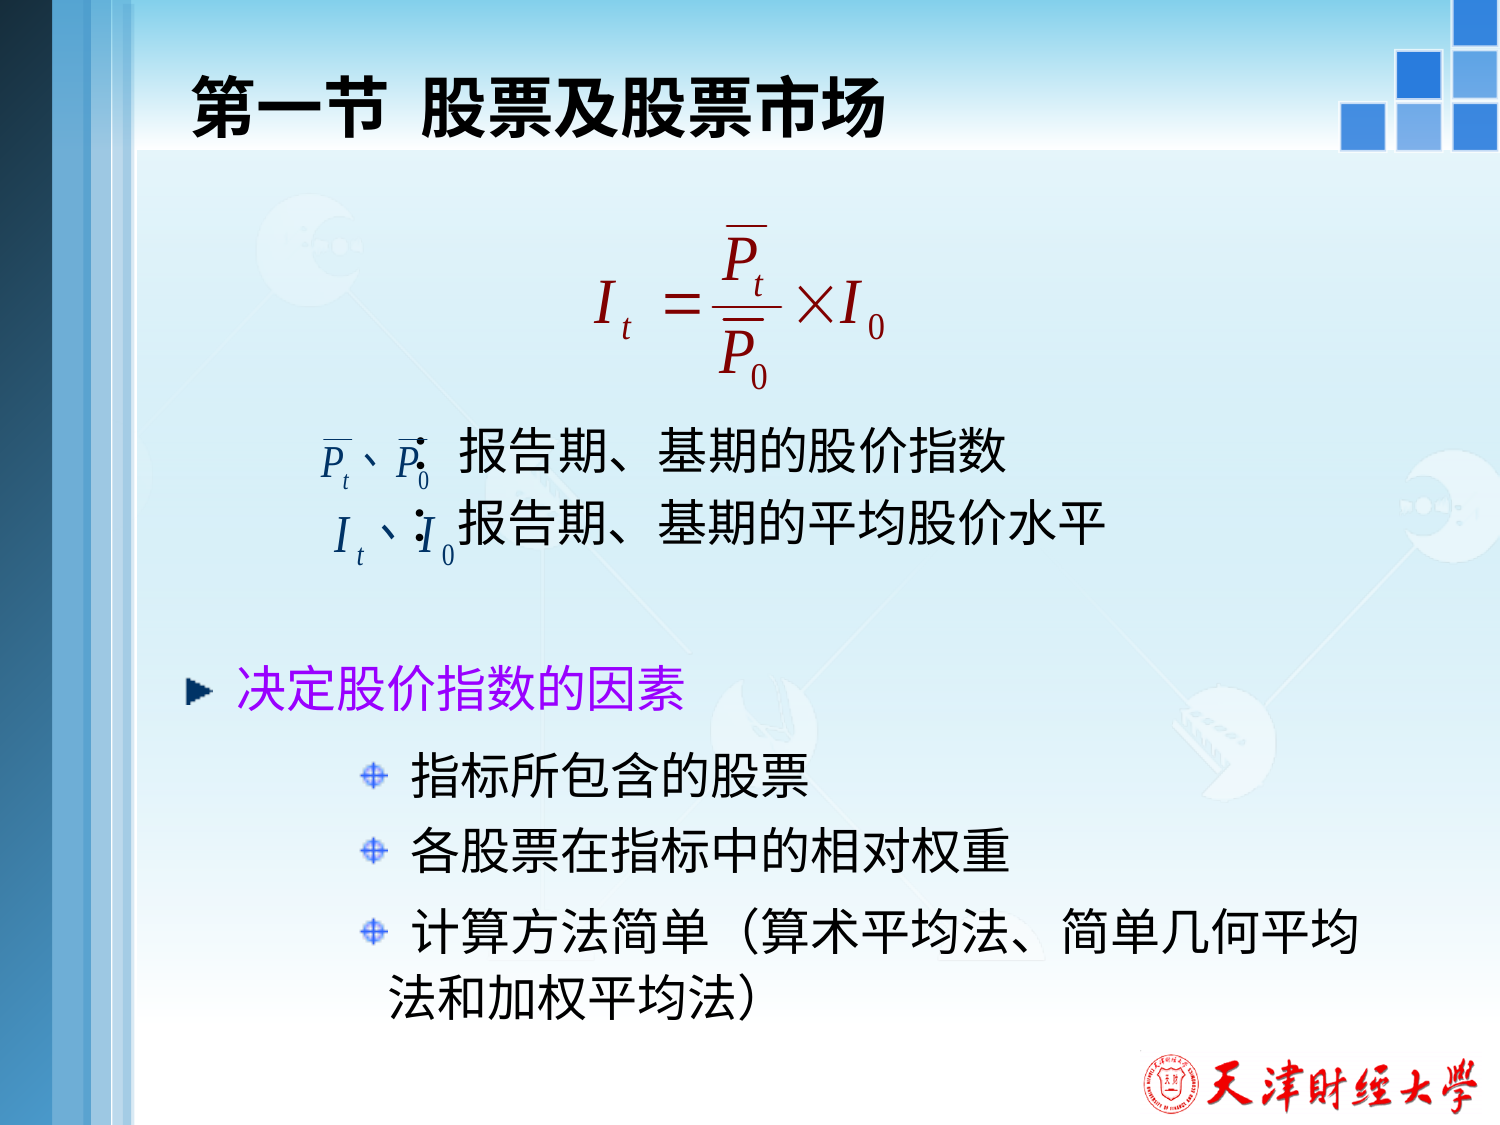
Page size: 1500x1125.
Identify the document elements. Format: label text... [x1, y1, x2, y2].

text_box 指标所包含的股票 [337, 737, 1025, 812]
picture [132, 150, 1500, 965]
picture [352, 913, 388, 949]
text_box 决定股价指数的因素 [162, 649, 888, 725]
picture [352, 832, 388, 868]
picture [1131, 1049, 1500, 1119]
text_box 各股票在指标中的相对权重 [337, 812, 1375, 887]
picture [352, 757, 388, 793]
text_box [312, 411, 1226, 576]
title 第一节 股票及股票市场 [174, 75, 1175, 138]
text_box 计算方法简单（算术平均法、简单几何平均法和加权平均法） [337, 887, 1400, 1035]
